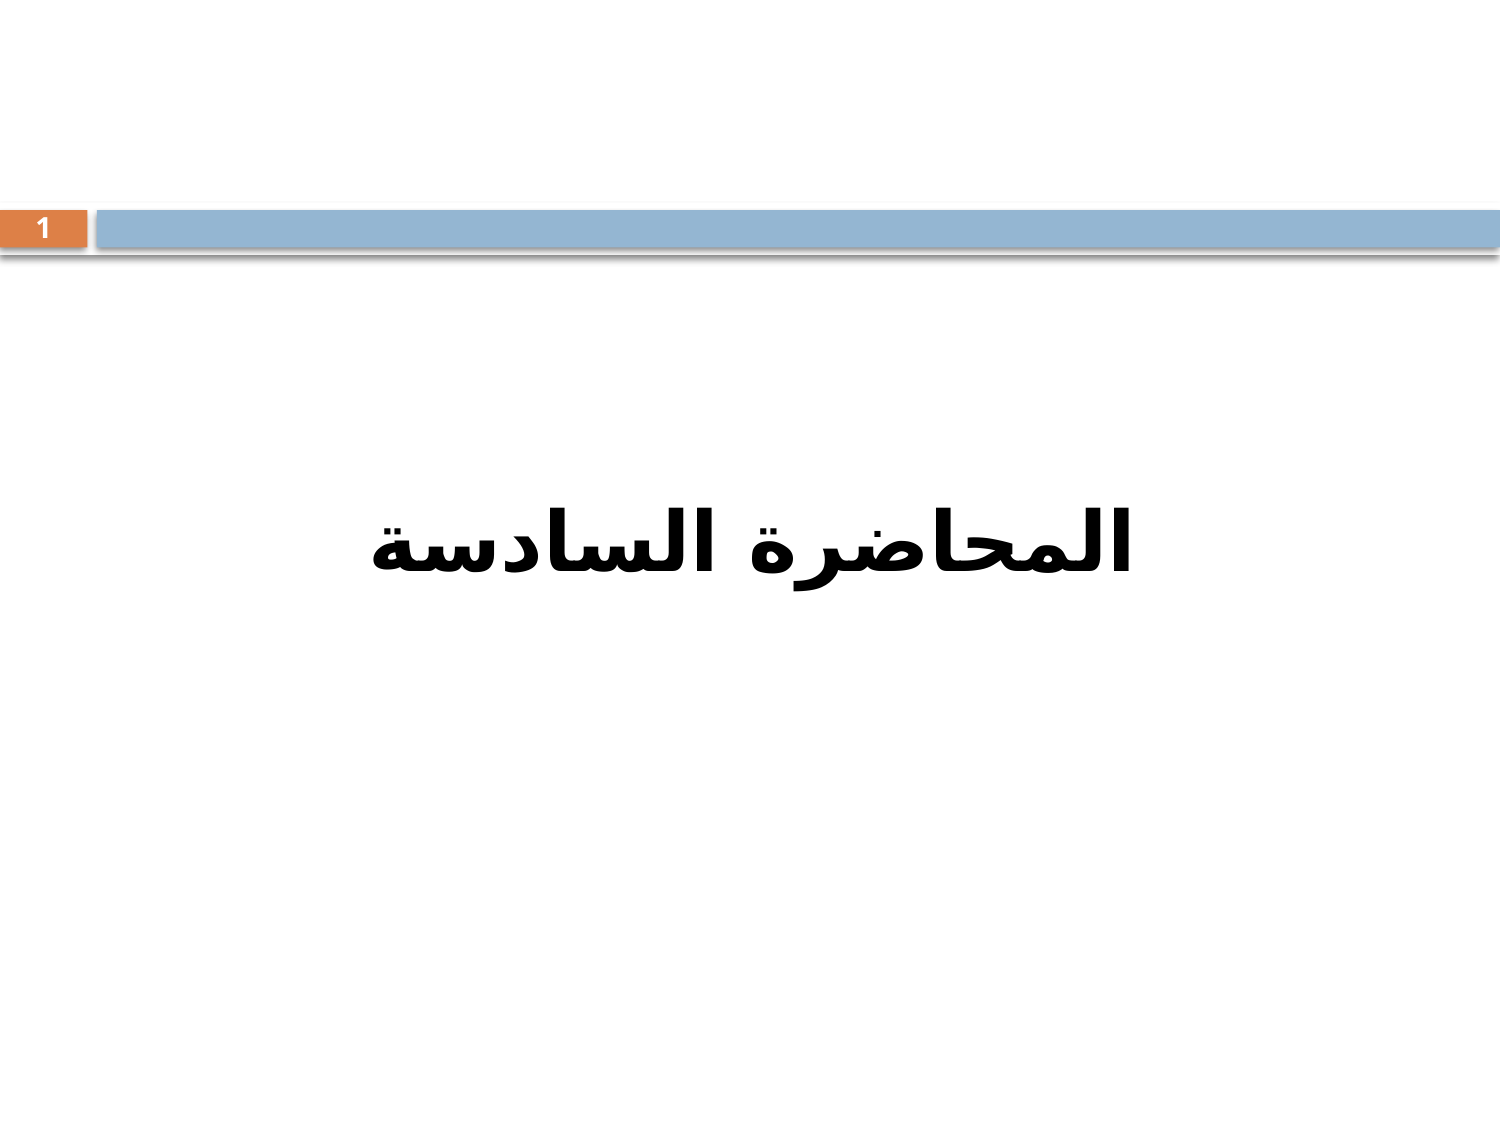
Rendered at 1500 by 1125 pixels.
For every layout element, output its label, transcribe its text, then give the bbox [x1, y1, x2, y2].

text_box المحاضرة السادسة [257, 480, 1152, 596]
slide_number 1 [0, 208, 88, 249]
